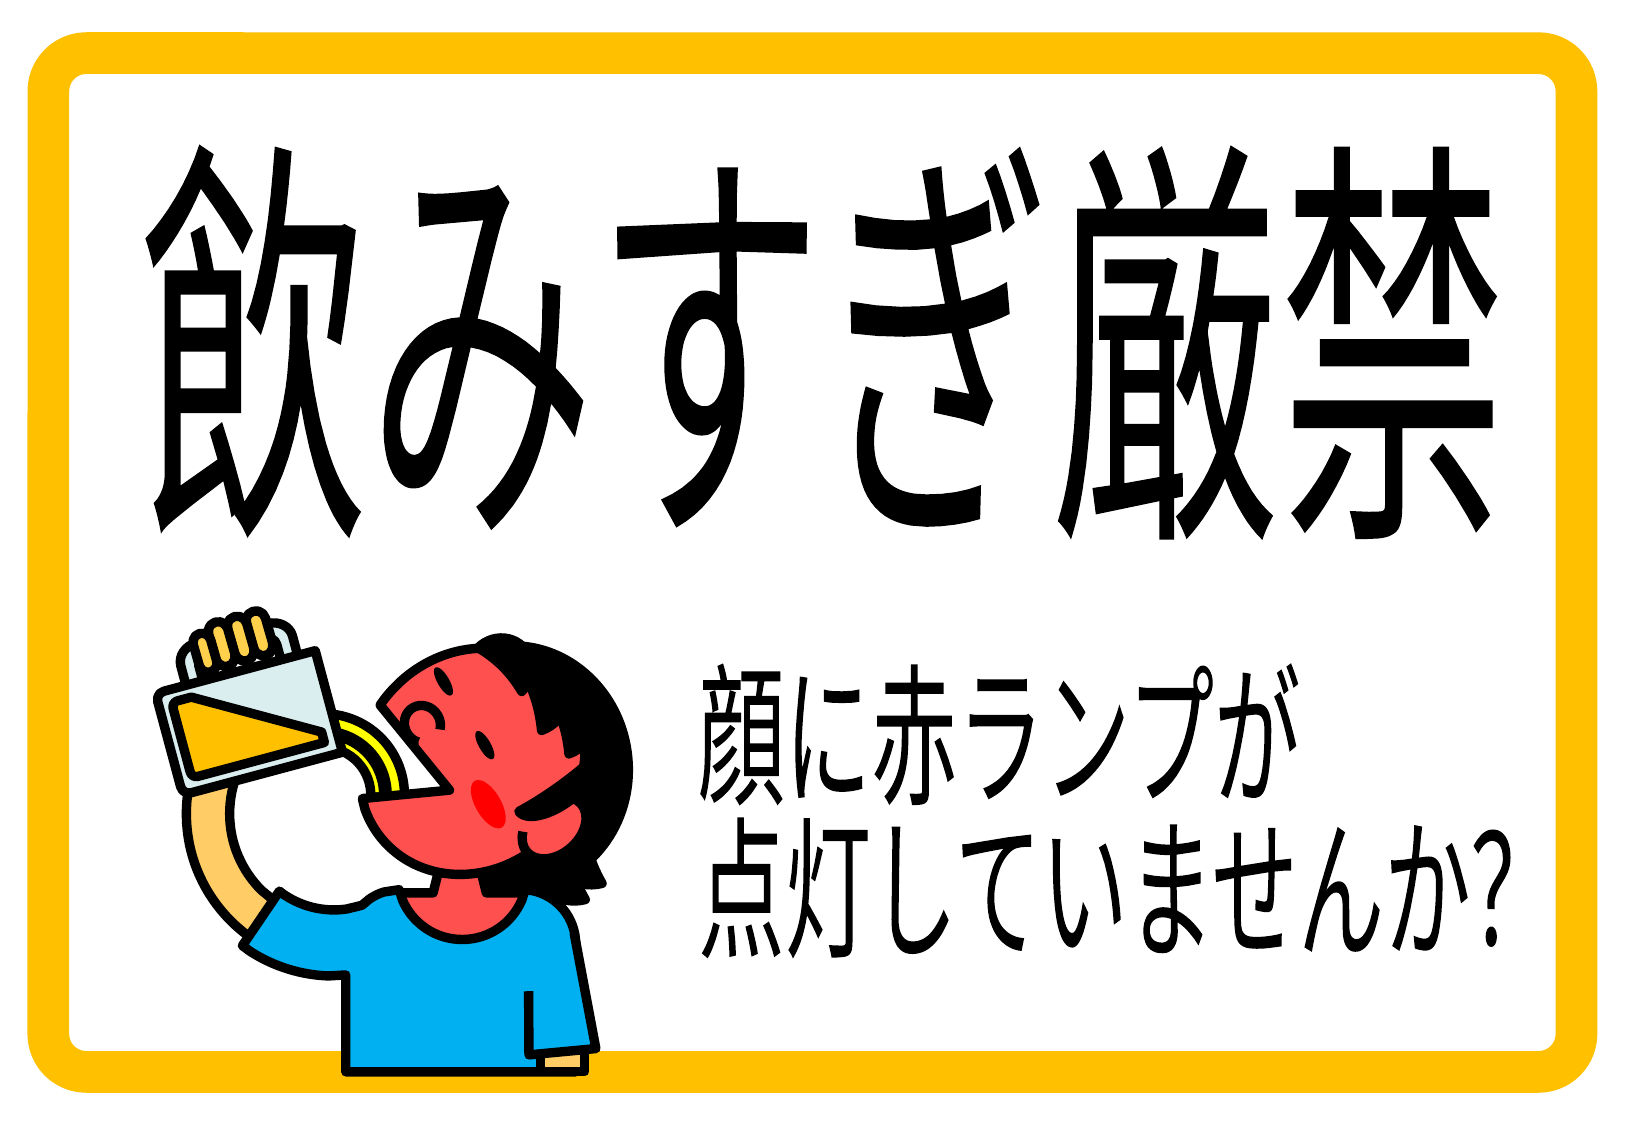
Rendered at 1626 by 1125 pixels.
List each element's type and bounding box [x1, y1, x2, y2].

text_box [46, 50, 1579, 1075]
text_box [158, 621, 629, 1073]
